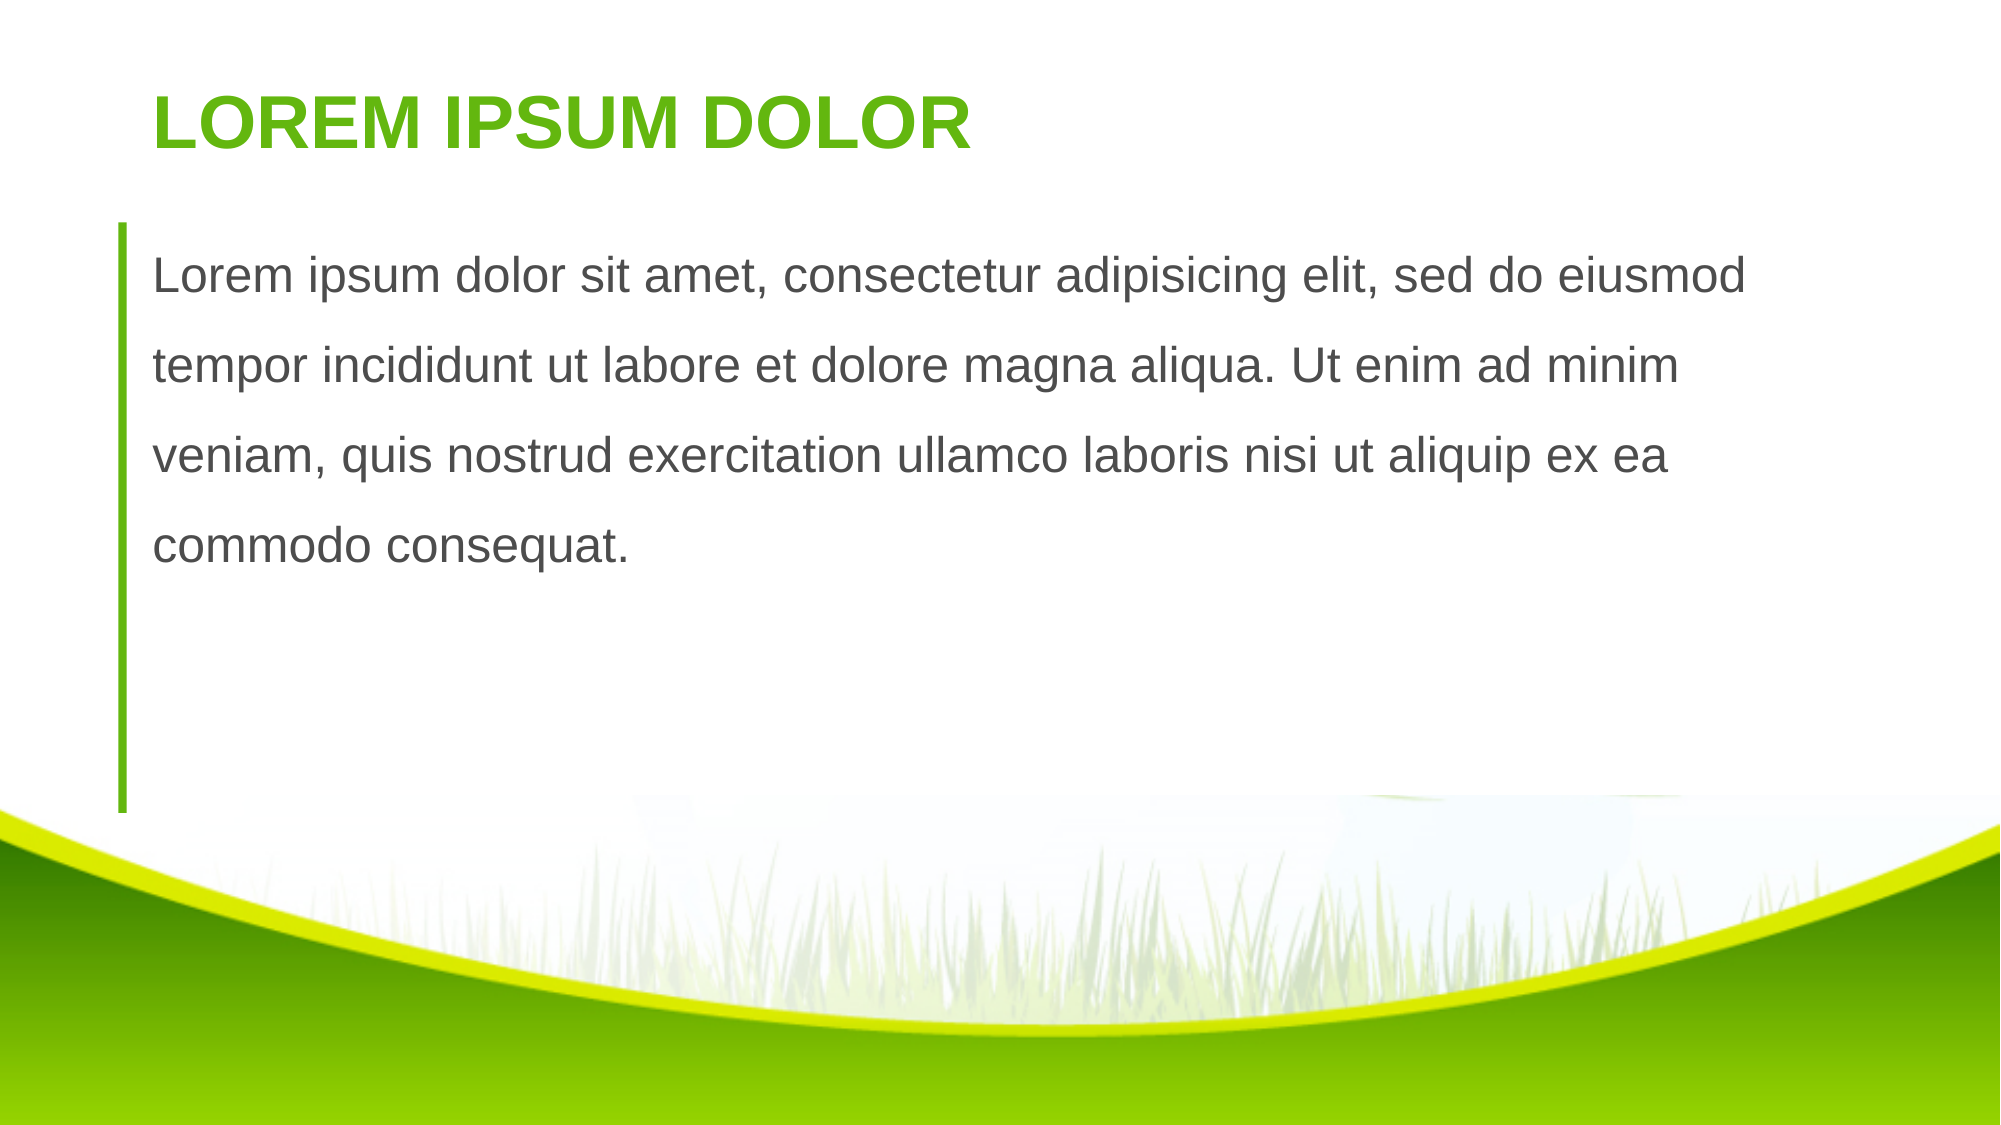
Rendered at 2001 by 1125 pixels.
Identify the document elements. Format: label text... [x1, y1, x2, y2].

text_box [117, 221, 128, 814]
list Lorem ipsum dolor sit amet, consectetur adipisicing elit, sed do eiusmod tempor incididunt ut labore et dolore magna aliqua. Ut enim ad minim veniam, quis nostrud exercitation ullamco laboris nisi ut aliquip ex ea commodo consequat. [137, 204, 1863, 1030]
picture [0, 795, 2000, 1125]
title LOREM IPSUM DOLOR [137, 59, 1863, 188]
